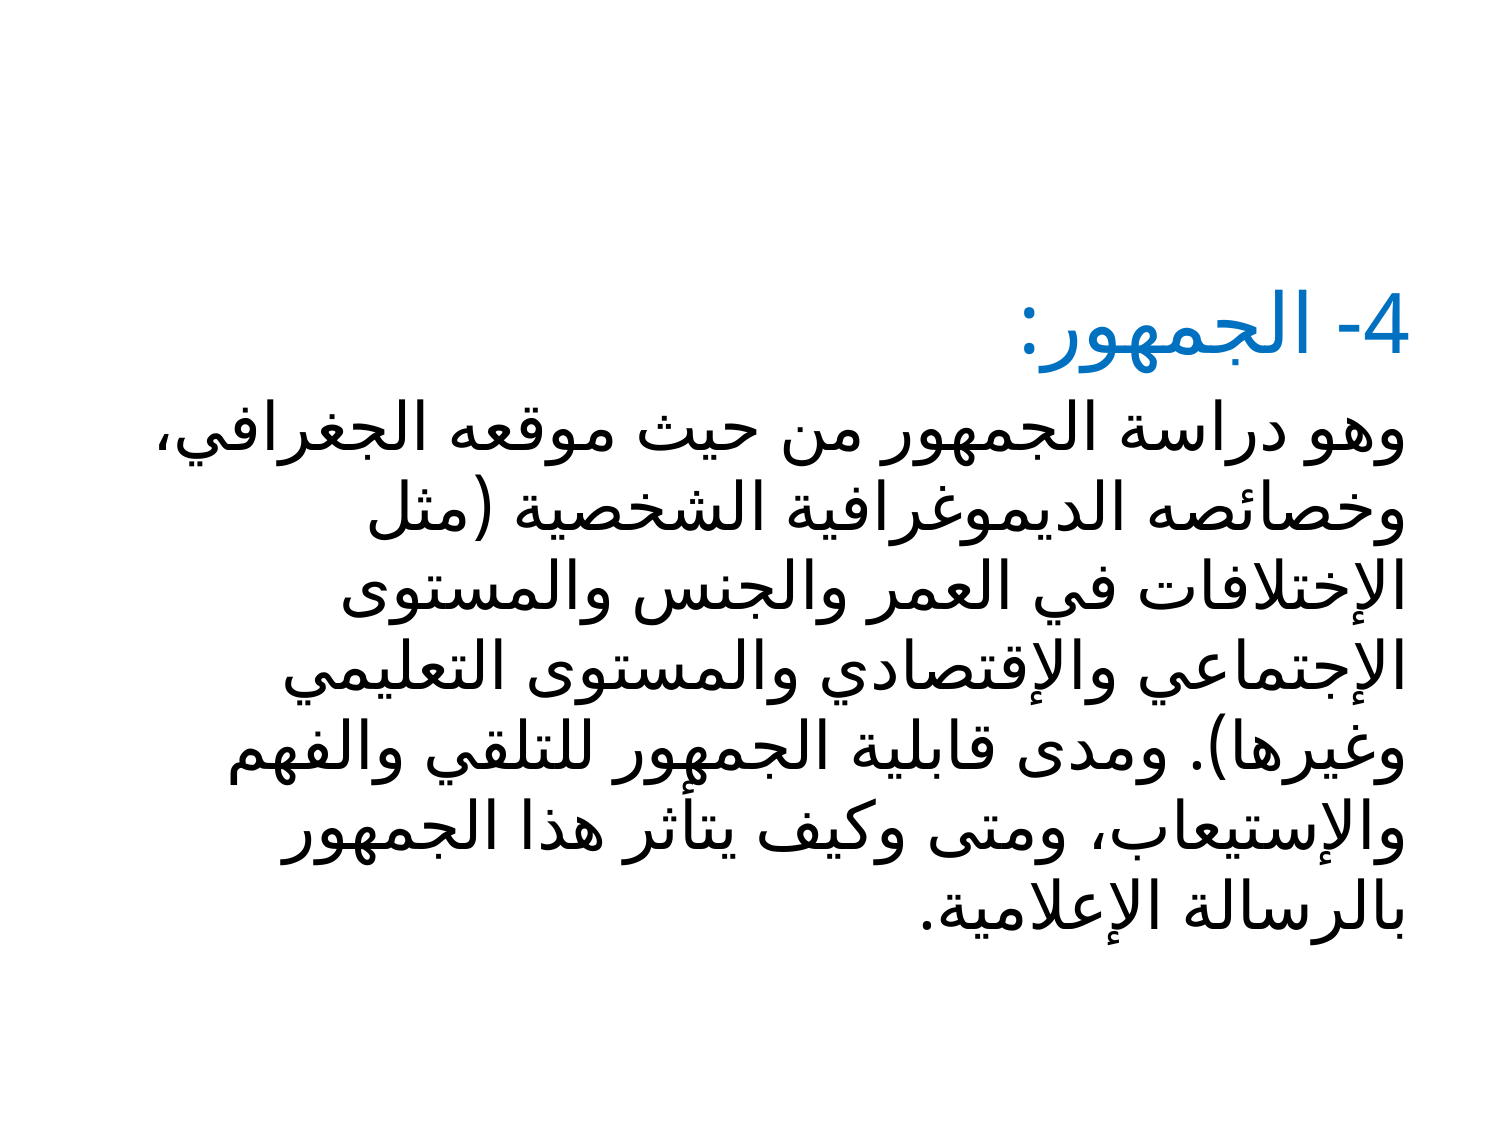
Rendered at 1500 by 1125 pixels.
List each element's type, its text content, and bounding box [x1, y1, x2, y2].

list 4- الجمهور: وهو دراسة الجمهور من حيث موقعه الجغرافي، وخصائصه الديموغرافية الشخصية (مثل الإختلافات في العمر والجنس والمستوى الإجتماعي والإقتصادي والمستوى التعليمي وغيرها). ومدى قابلية الجمهور للتلقي والفهم والإستيعاب، ومتى وكيف يتأثر هذا الجمهور بالرسالة الإعلامية. [75, 262, 1425, 1005]
